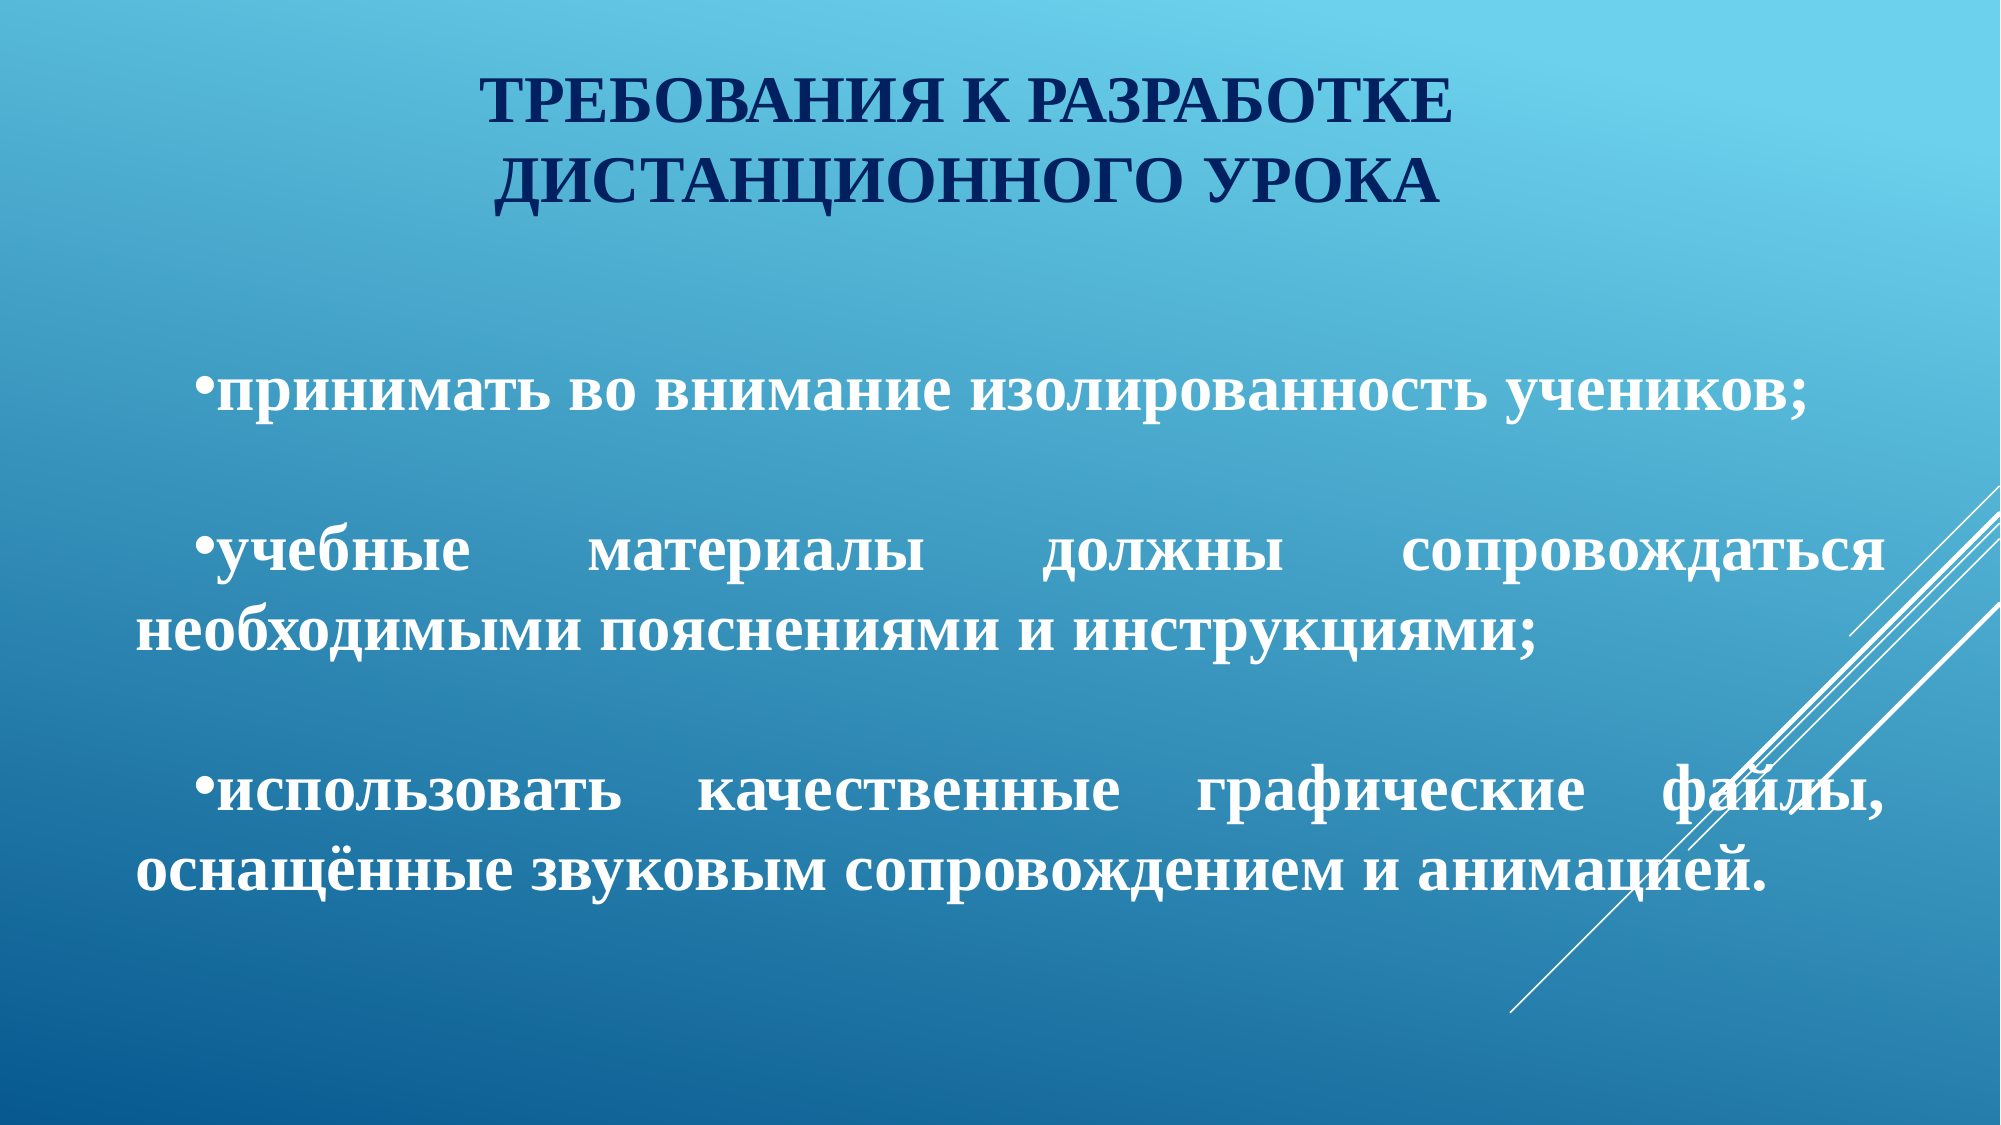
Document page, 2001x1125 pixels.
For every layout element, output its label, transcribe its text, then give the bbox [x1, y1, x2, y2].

title Требования к разработке дистанционного урока [267, 23, 1668, 248]
text_box принимать во внимание изолированность учеников; учебные материалы должны сопровождаться необходимыми пояснениями и инструкциями; использовать качественные графические файлы, оснащённые звуковым сопровождением и анимацией. [118, 336, 1903, 912]
